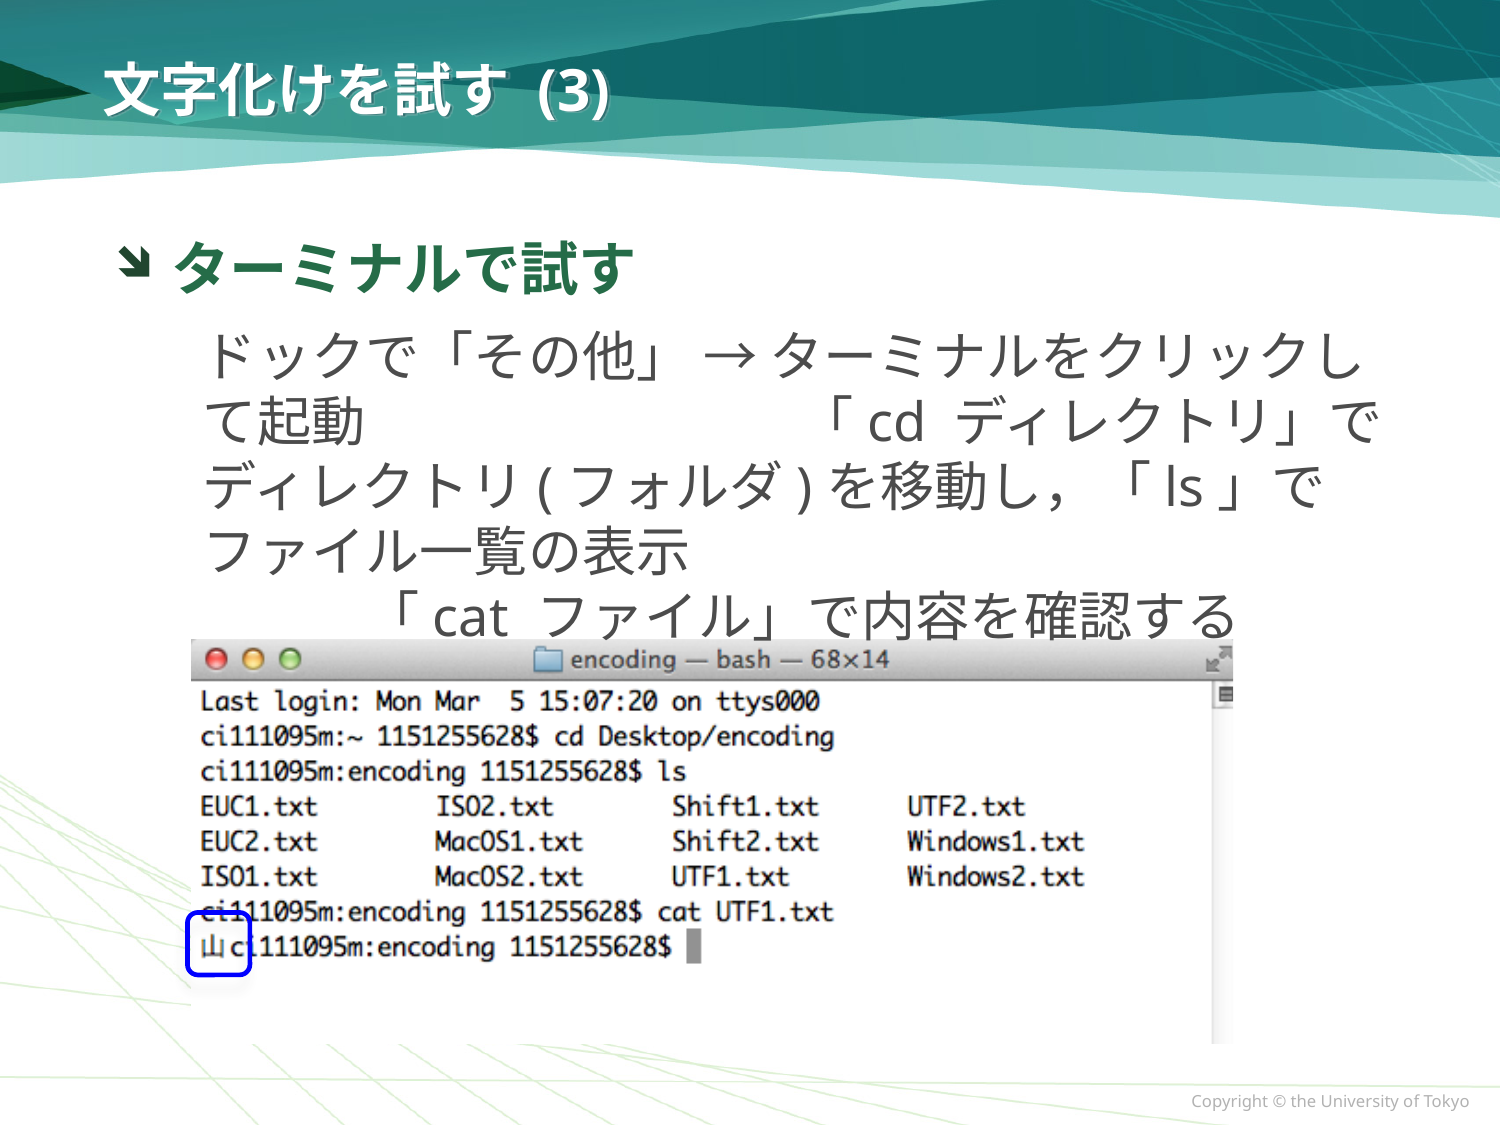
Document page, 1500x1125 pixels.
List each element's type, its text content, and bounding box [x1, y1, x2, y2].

list ターミナルで試す ドックで「その他」 → ターミナルをクリックして起動 「cd ディレクトリ」でディレクトリ(フォルダ)を移動し，「ls」でファイル一覧の表示 「cat ファイル」で内容を確認する [99, 224, 1400, 1057]
title 文字化けを試す (3) [87, 41, 1450, 135]
picture [0, 0, 1500, 1125]
